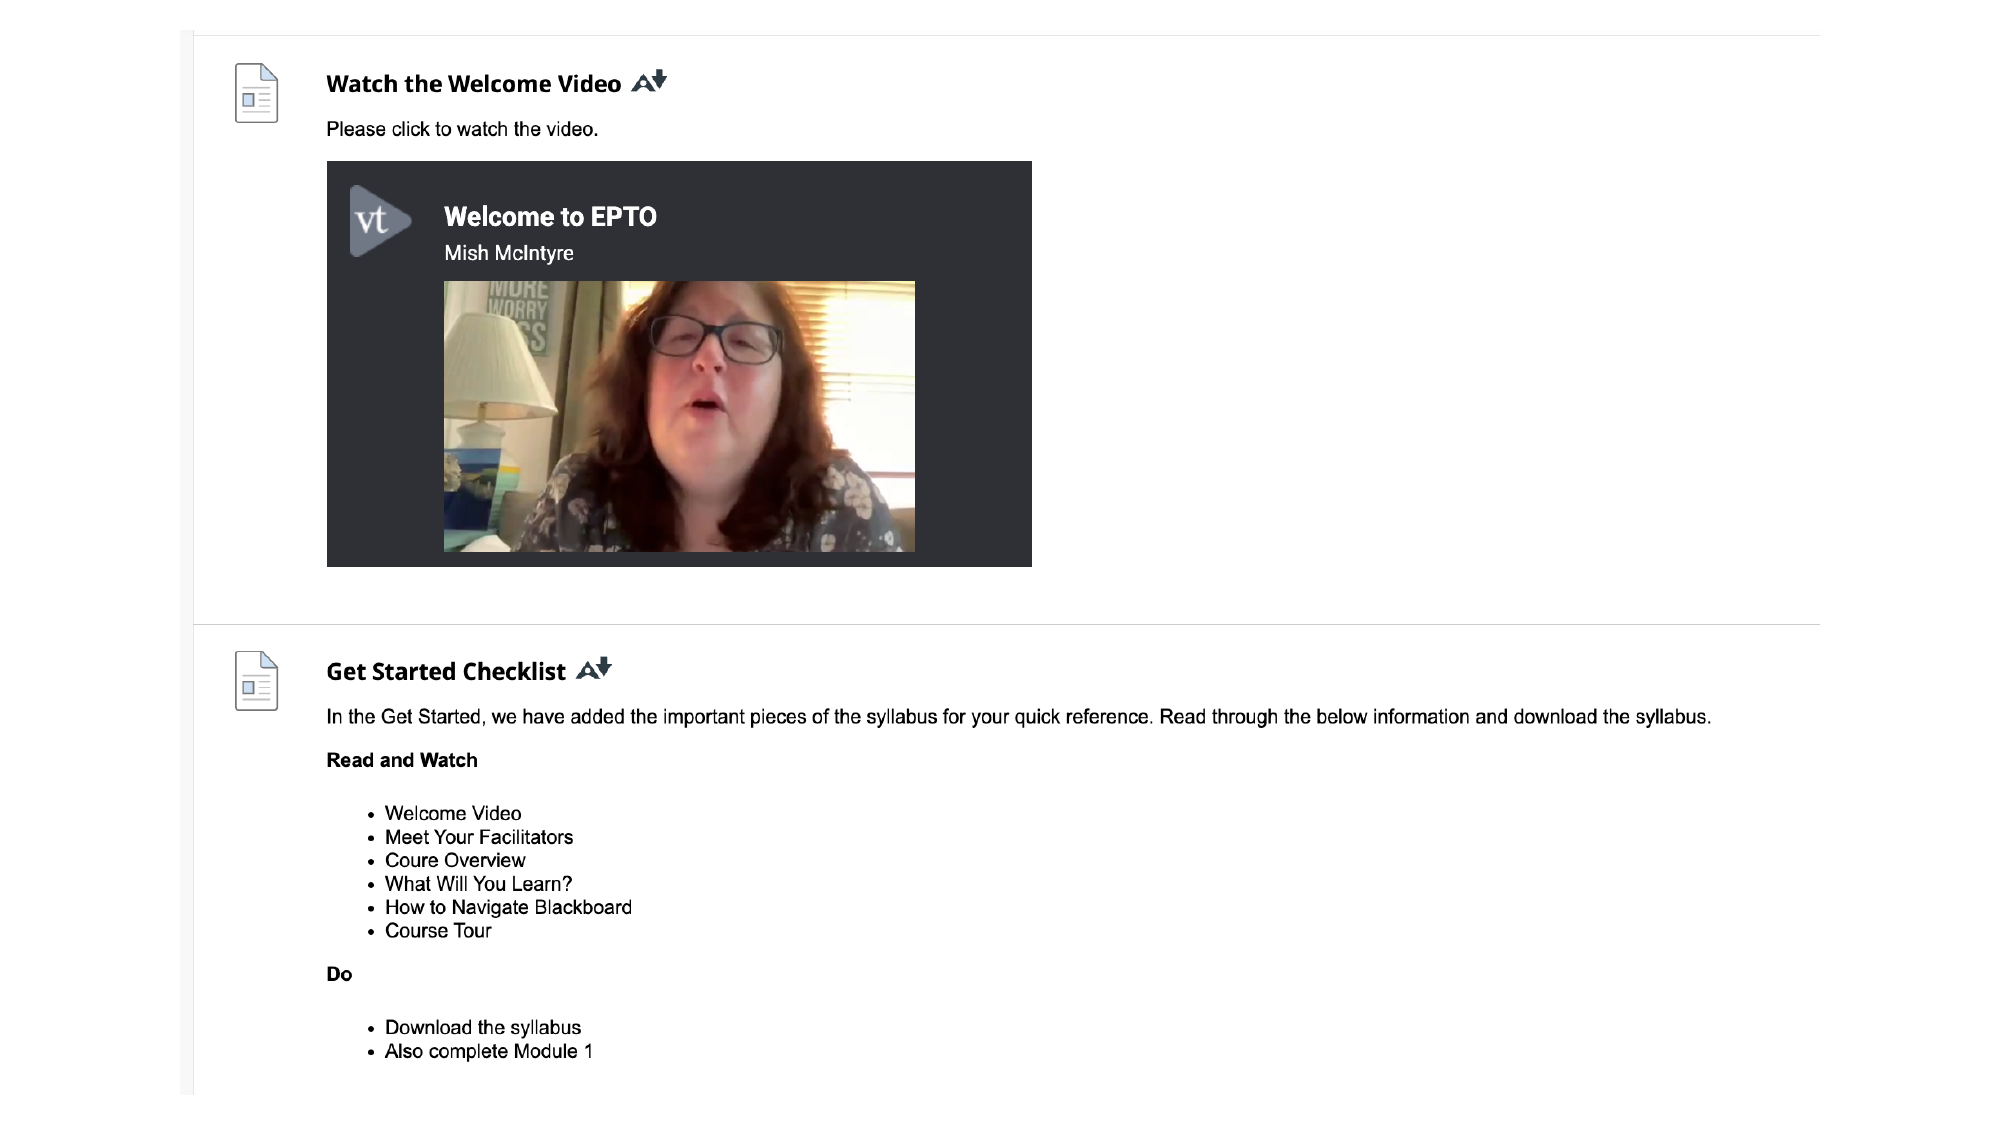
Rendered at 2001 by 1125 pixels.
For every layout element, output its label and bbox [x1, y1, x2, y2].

list [179, 30, 1820, 1095]
